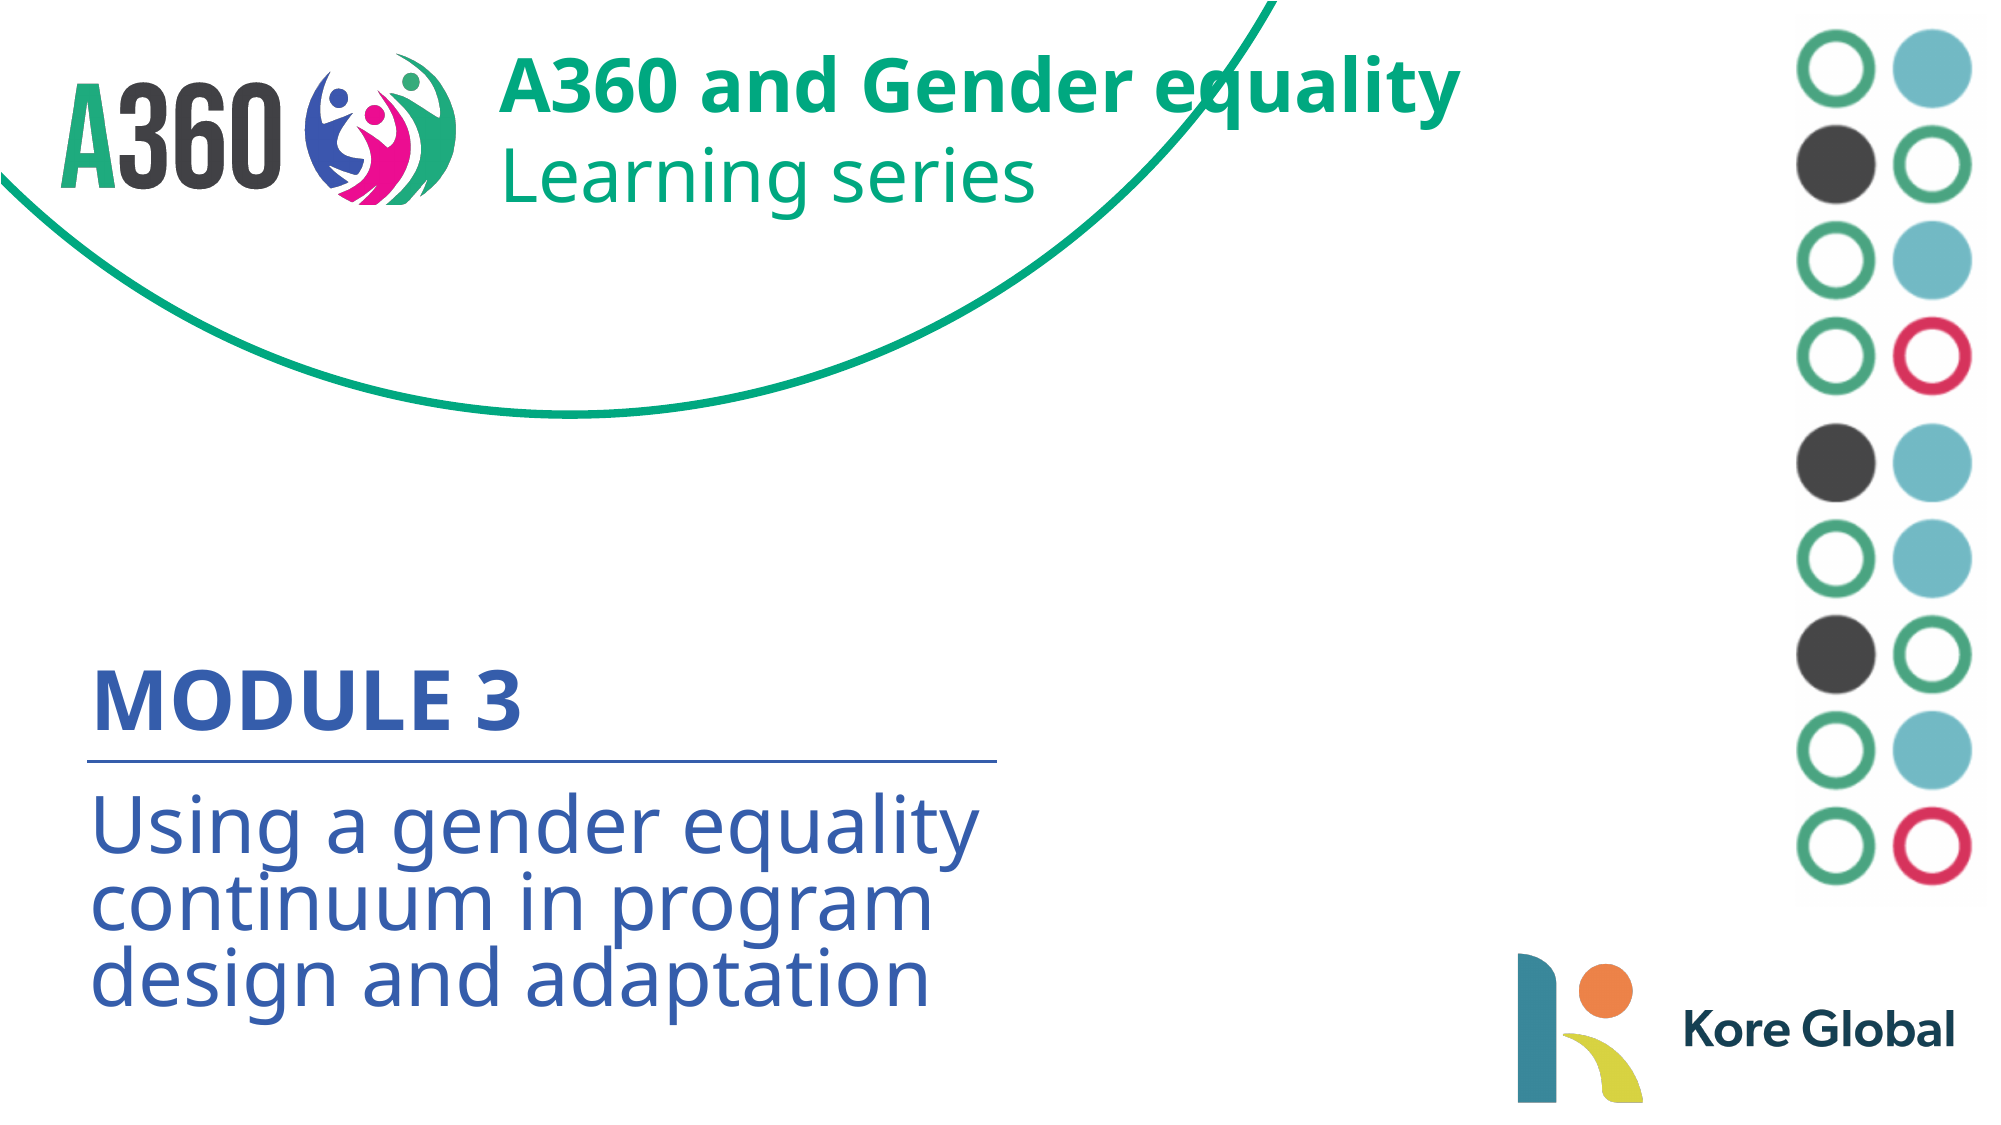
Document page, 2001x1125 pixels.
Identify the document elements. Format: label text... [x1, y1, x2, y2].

picture [1645, 417, 2000, 906]
picture [1689, 14, 2000, 416]
text_box A360 and Gender equality Learning series [479, 17, 1795, 237]
text_box MODULE 3 [70, 627, 727, 768]
picture [1508, 946, 1963, 1113]
text_box [0, 0, 1274, 415]
list Using a gender equality continuum in program design and adaptation [89, 792, 1168, 895]
picture [59, 51, 457, 205]
